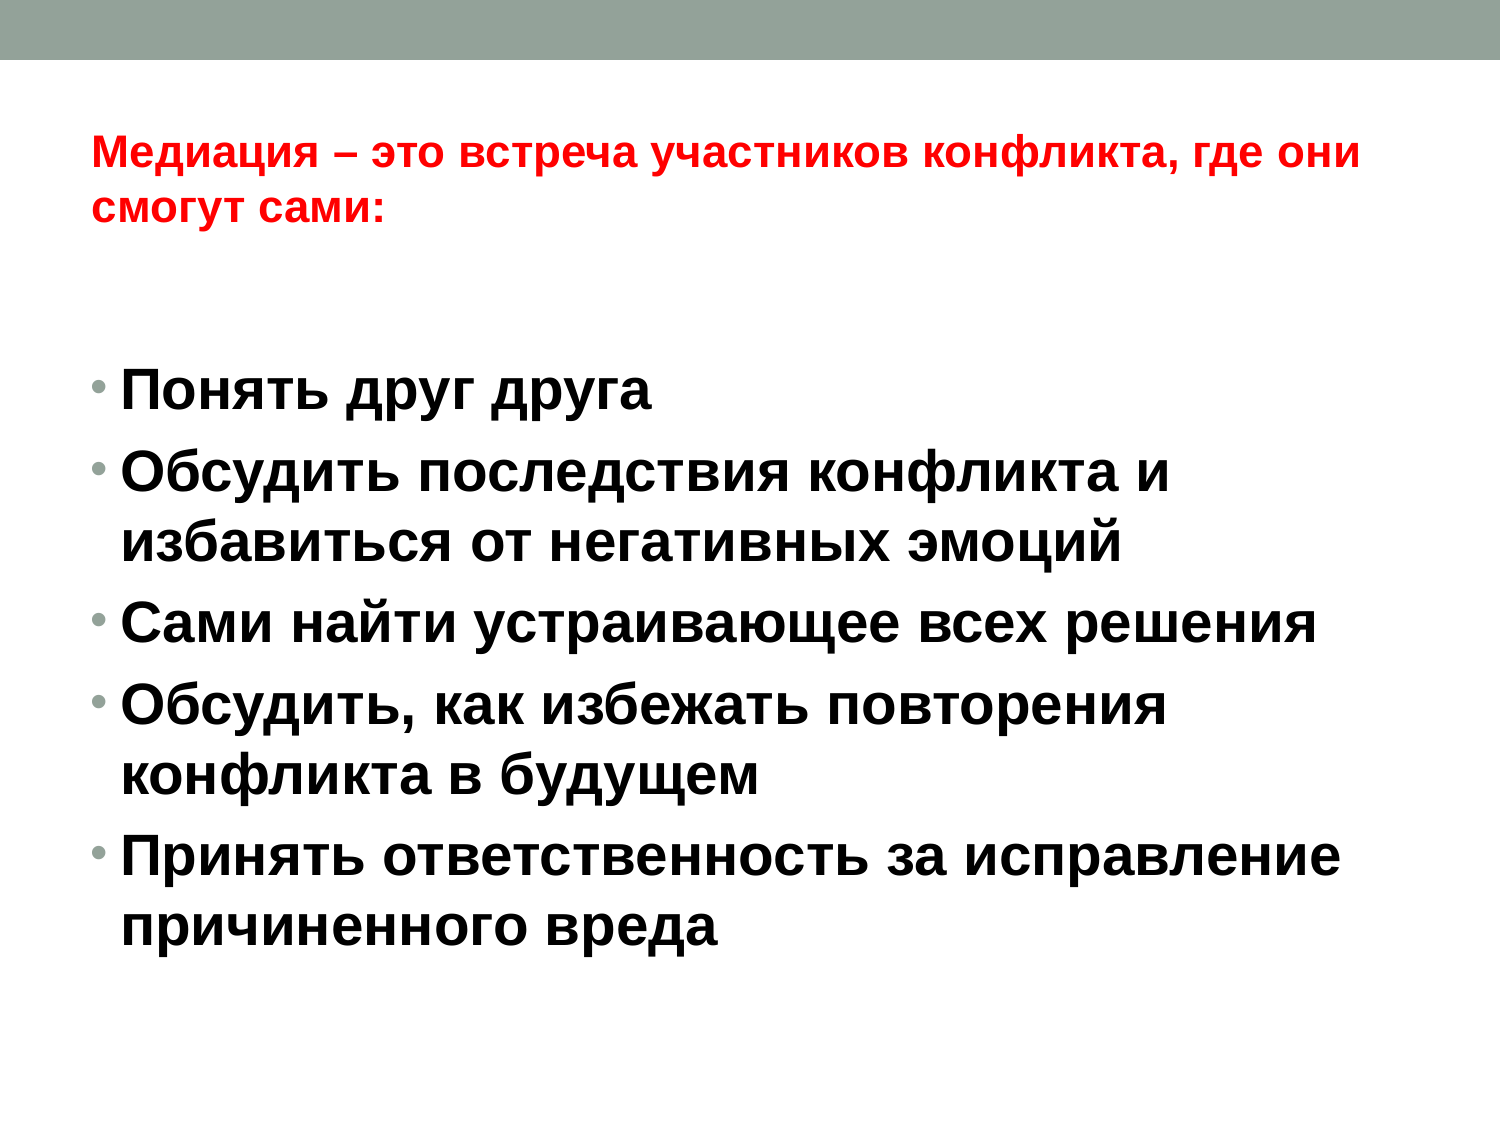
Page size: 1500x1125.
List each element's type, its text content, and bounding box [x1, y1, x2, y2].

list Понять друг друга Обсудить последствия конфликта и избавиться от негативных эмоций Сами найти устраивающее всех решения Обсудить, как избежать повторения конфликта в будущем Принять ответственность за исправление причиненного вреда [75, 262, 1425, 1063]
title Медиация – это встреча участников конфликта, где они смогут сами: [76, 113, 1427, 302]
